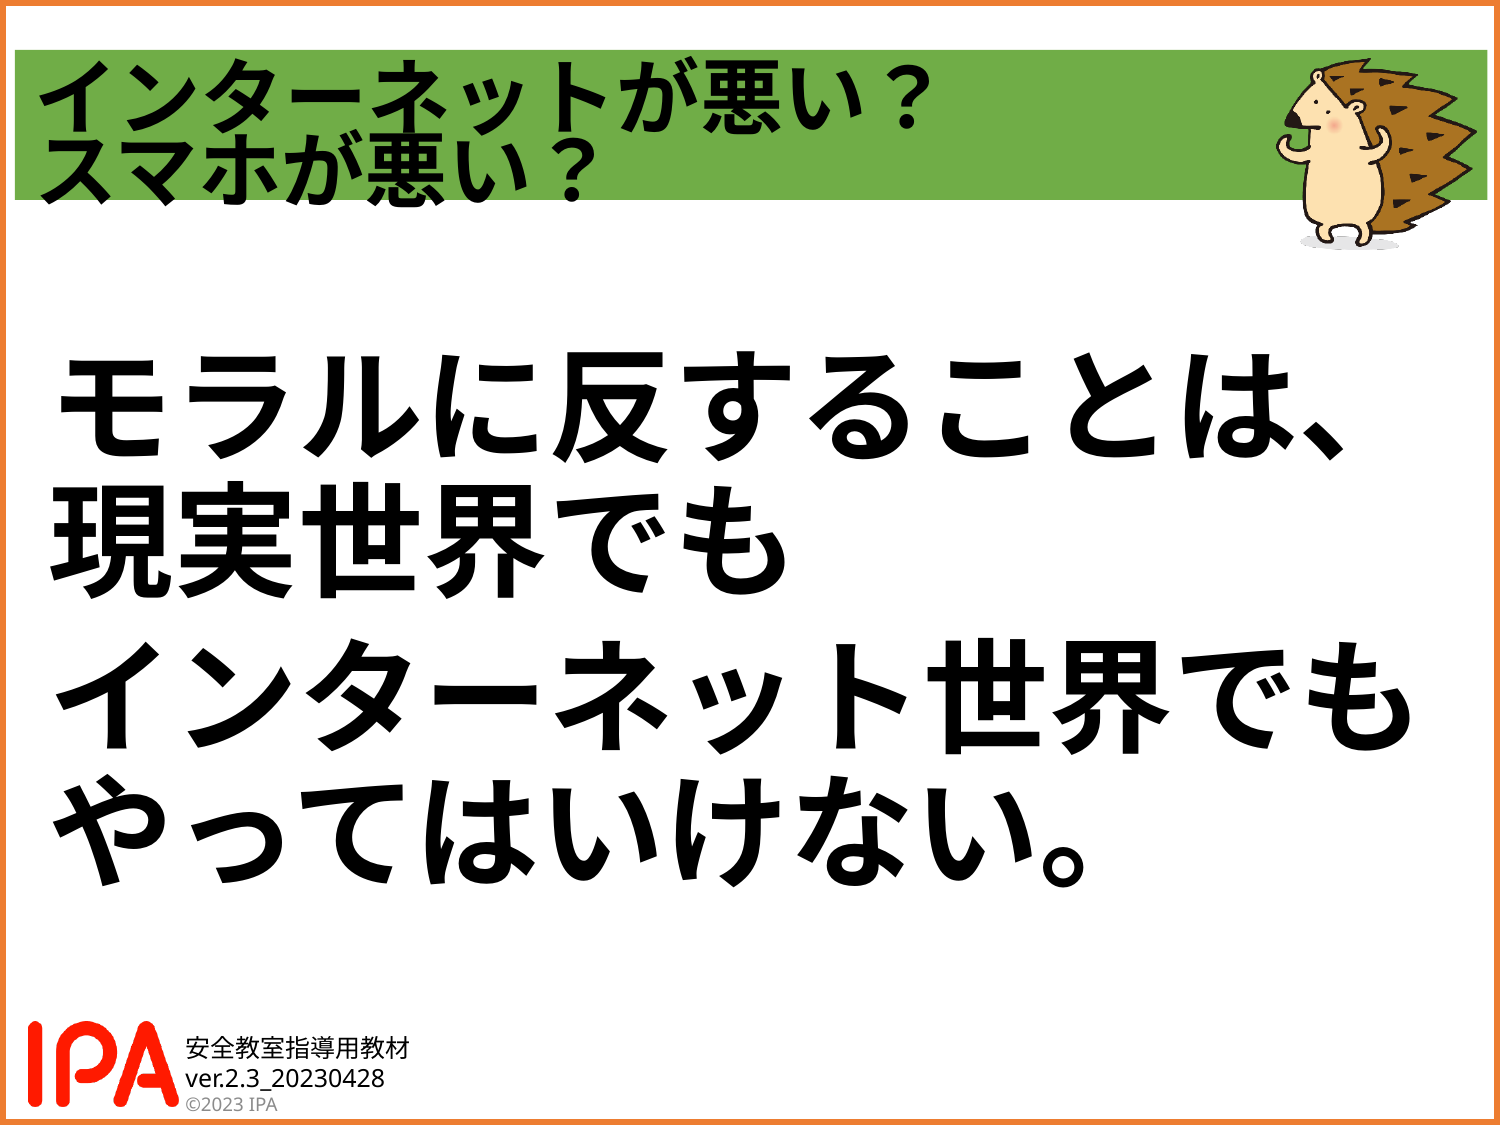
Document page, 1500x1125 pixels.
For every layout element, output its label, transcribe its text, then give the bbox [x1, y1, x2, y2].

picture [1276, 58, 1477, 250]
list モラルに反することは、現実世界でも インターネット世界でもやってはいけない。 [33, 336, 1465, 1051]
picture [28, 1021, 179, 1107]
title インターネットが悪い？ スマホが悪い？ [19, 80, 1325, 209]
